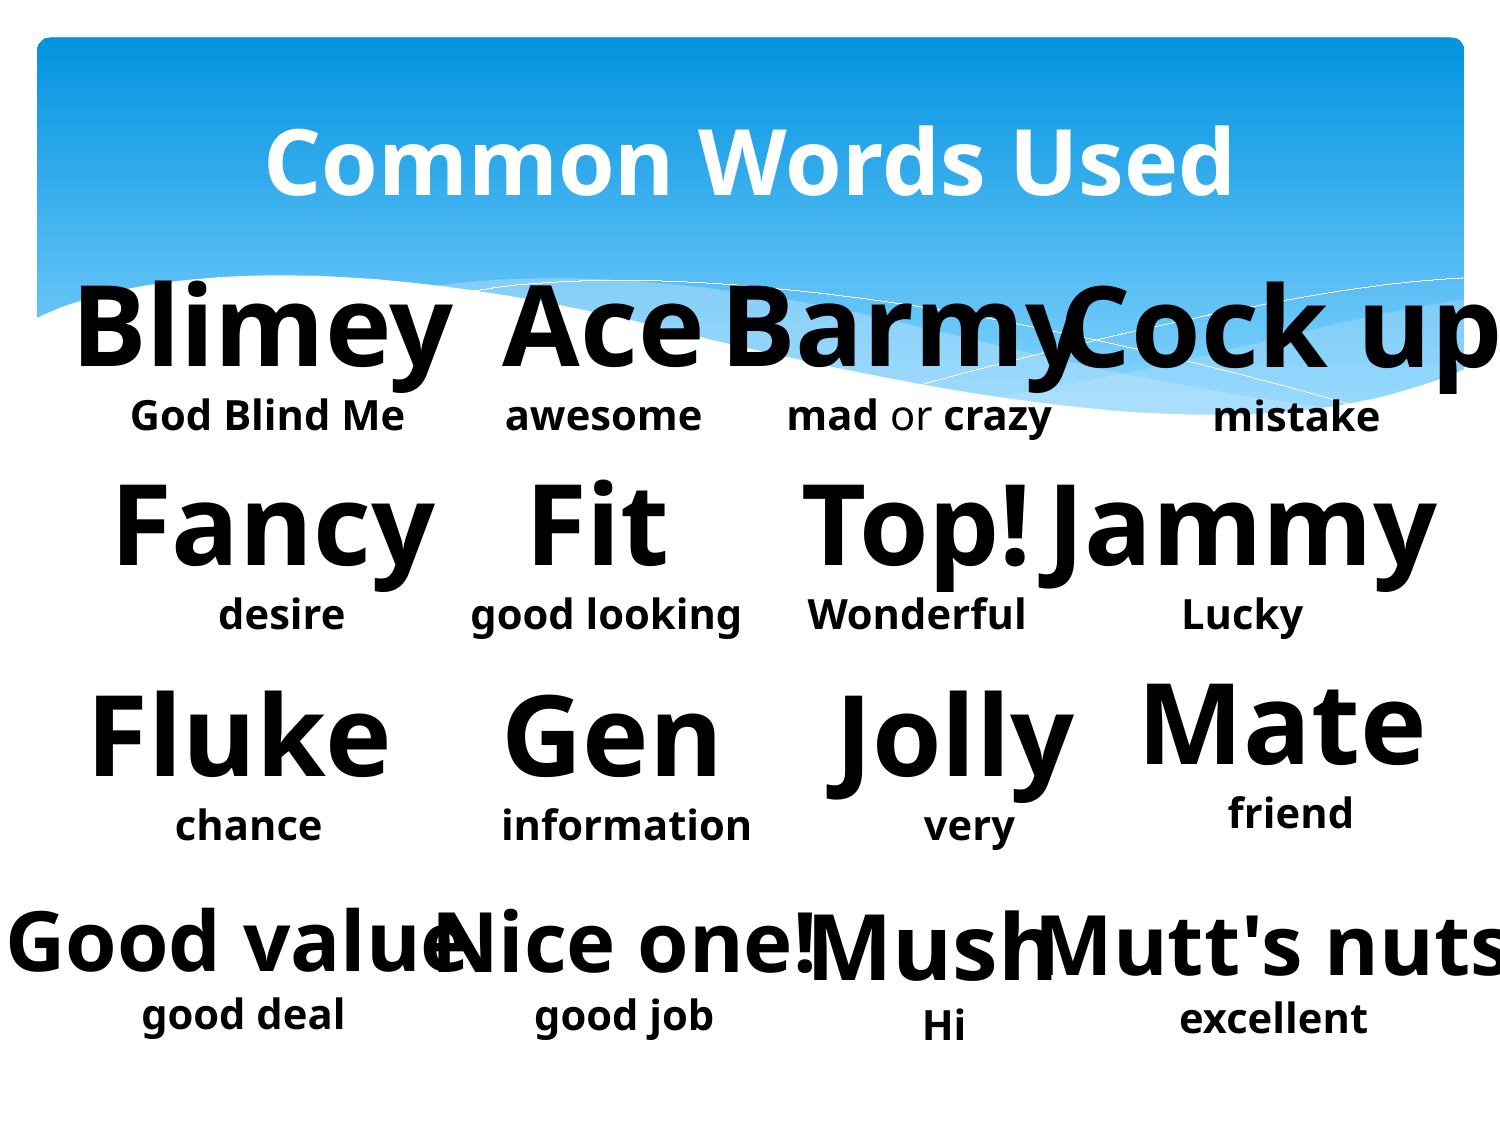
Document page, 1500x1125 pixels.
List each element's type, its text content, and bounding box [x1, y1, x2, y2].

text_box Cock up mistake [1045, 247, 1500, 447]
text_box Ace awesome [487, 246, 705, 445]
text_box Nice one! good job [416, 881, 791, 1047]
text_box Mush Hi [791, 881, 1098, 1057]
text_box Fancy desire [94, 445, 480, 646]
text_box Fit good looking [480, 445, 769, 646]
text_box Good value good deal [0, 880, 486, 1046]
text_box Fluke chance [71, 656, 437, 857]
text_box Top! Wonderful [786, 445, 1048, 646]
text_box Mate friend [1122, 644, 1471, 845]
text_box Jammy Lucky [1048, 445, 1453, 646]
text_box Gen information [486, 656, 768, 857]
text_box Blimey God Blind Me [56, 246, 469, 447]
title Common Words Used [75, 55, 1425, 261]
text_box Barmy mad or crazy [705, 246, 1134, 447]
text_box Jolly very [820, 656, 1119, 857]
text_box Mutt's nuts excellent [1019, 884, 1500, 1050]
